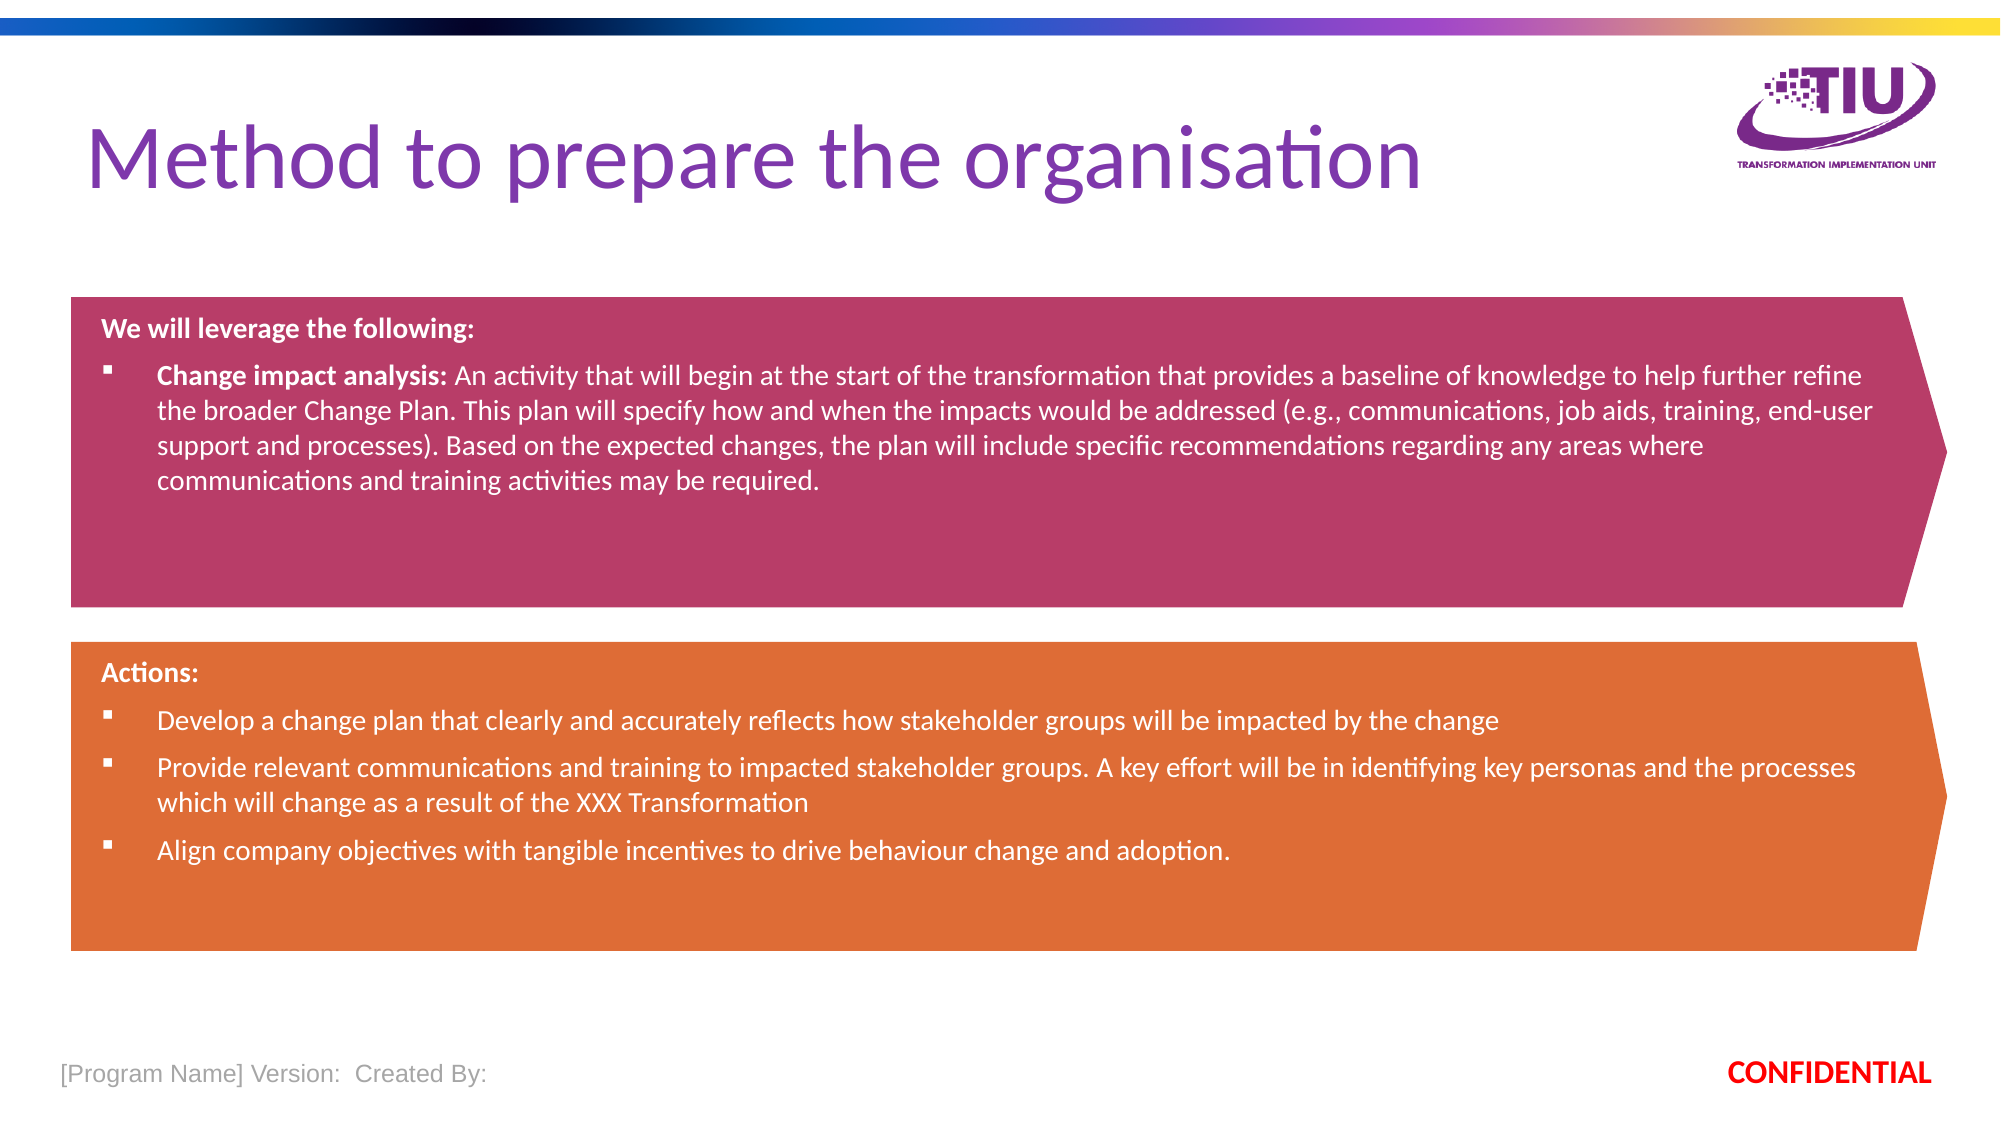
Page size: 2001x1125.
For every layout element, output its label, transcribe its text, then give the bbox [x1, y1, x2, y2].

text_box Method to prepare the organisation [71, 89, 1690, 215]
picture [0, 0, 2001, 1125]
text_box [Program Name] Version: Created By: [0, 1042, 549, 1103]
text_box Actions: Develop a change plan that clearly and accurately reflects how stakeholder groups will be impacted by the change Provide relevant communications and training to impacted stakeholder groups. A key effort will be in identifying key personas and the processes which will change as a result of the XXX Transformation Align company objectives with tangible incentives to drive behaviour change and adoption. [71, 641, 1948, 951]
text_box CONFIDENTIAL [1563, 1042, 1948, 1098]
text_box We will leverage the following: Change impact analysis: An activity that will begin at the start of the transformation that provides a baseline of knowledge to help further refine the broader Change Plan. This plan will specify how and when the impacts would be addressed (e.g., communications, job aids, training, end-user support and processes). Based on the expected changes, the plan will include specific recommendations regarding any areas where communications and training activities may be required. [71, 297, 1948, 608]
